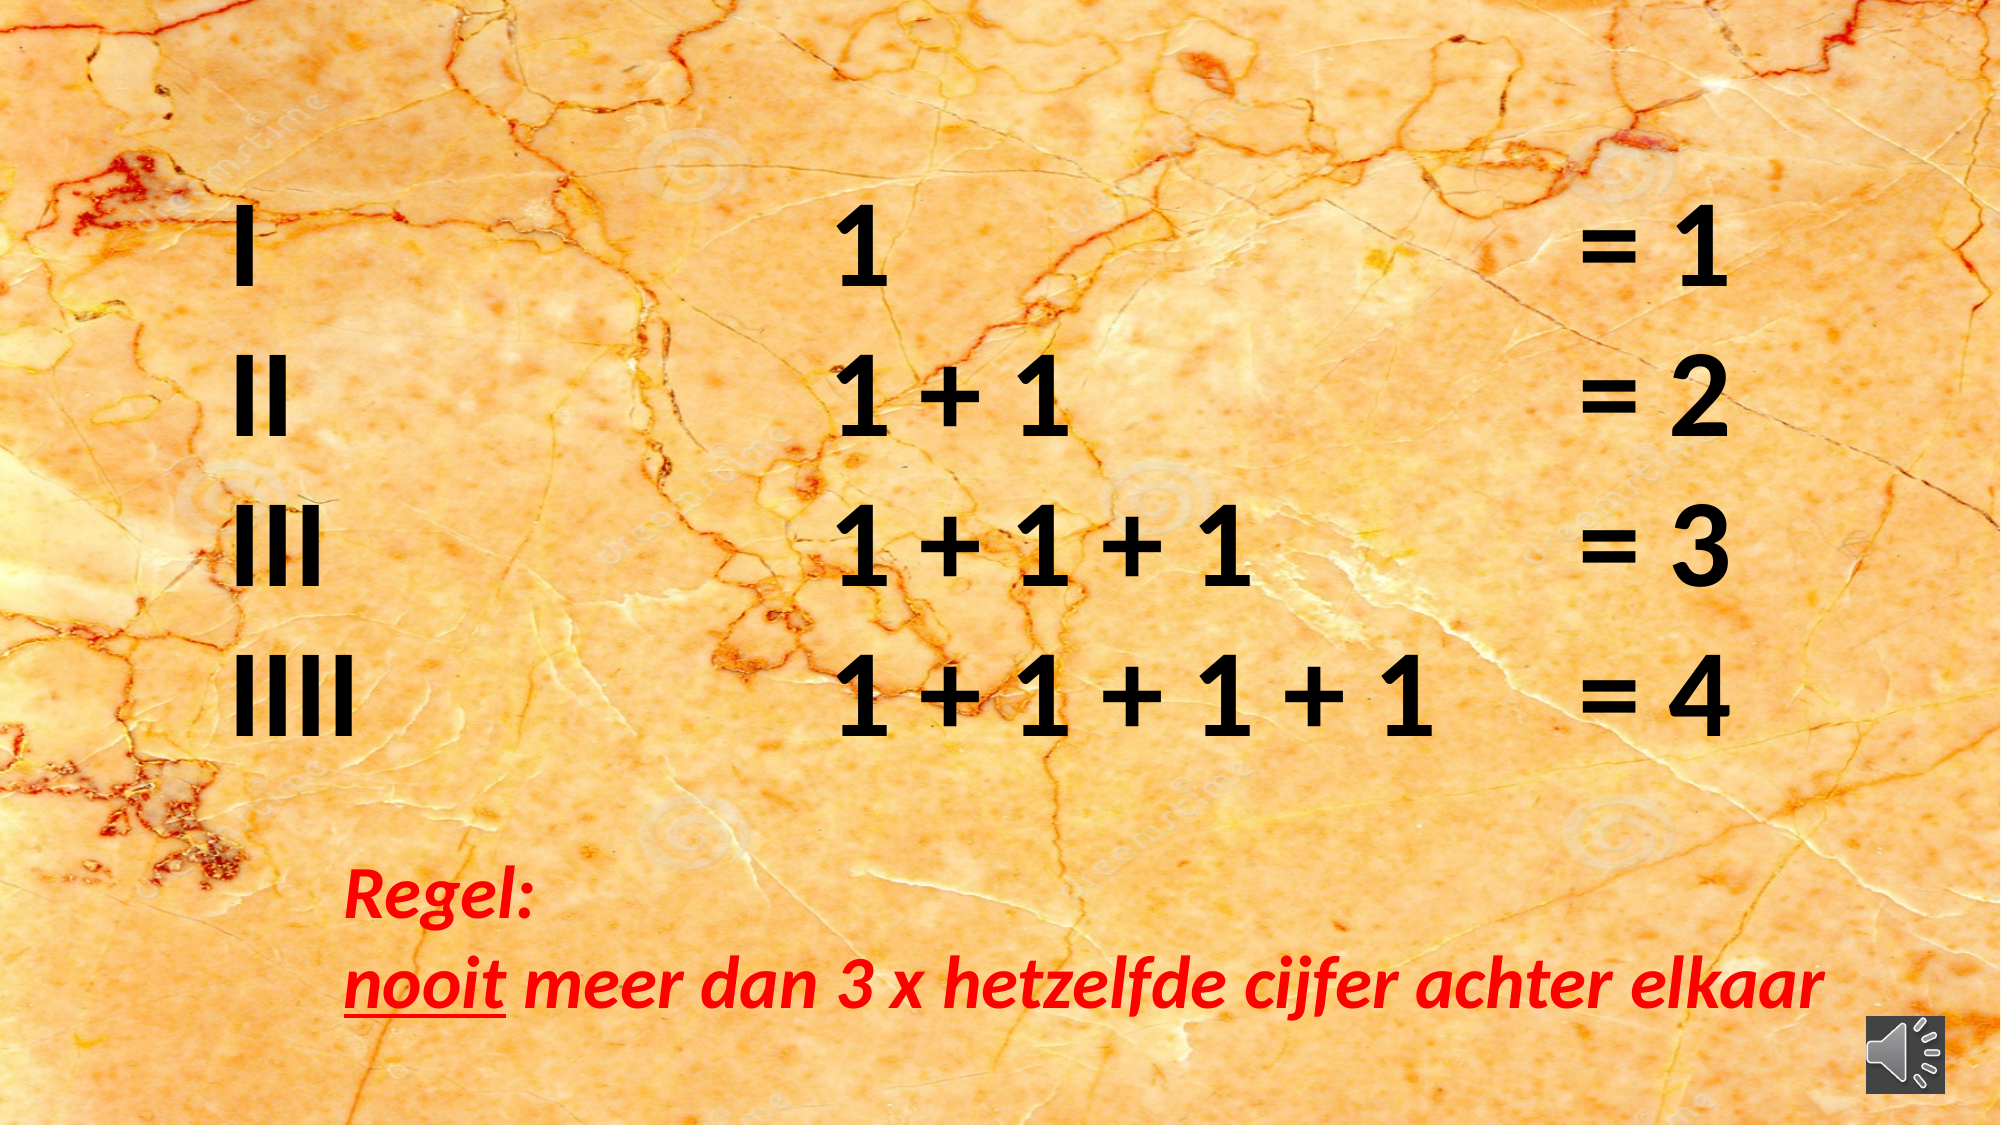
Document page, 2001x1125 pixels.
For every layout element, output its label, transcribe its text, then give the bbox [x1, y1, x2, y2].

text_box Regel: nooit meer dan 3 x hetzelfde cijfer achter elkaar [328, 836, 2000, 1032]
text_box I 1 = 1 II 1 + 1 = 2 III 1 + 1 + 1 = 3 IIII 1 + 1 + 1 + 1 = 4 [213, 153, 1802, 769]
picture [0, 0, 2001, 1125]
